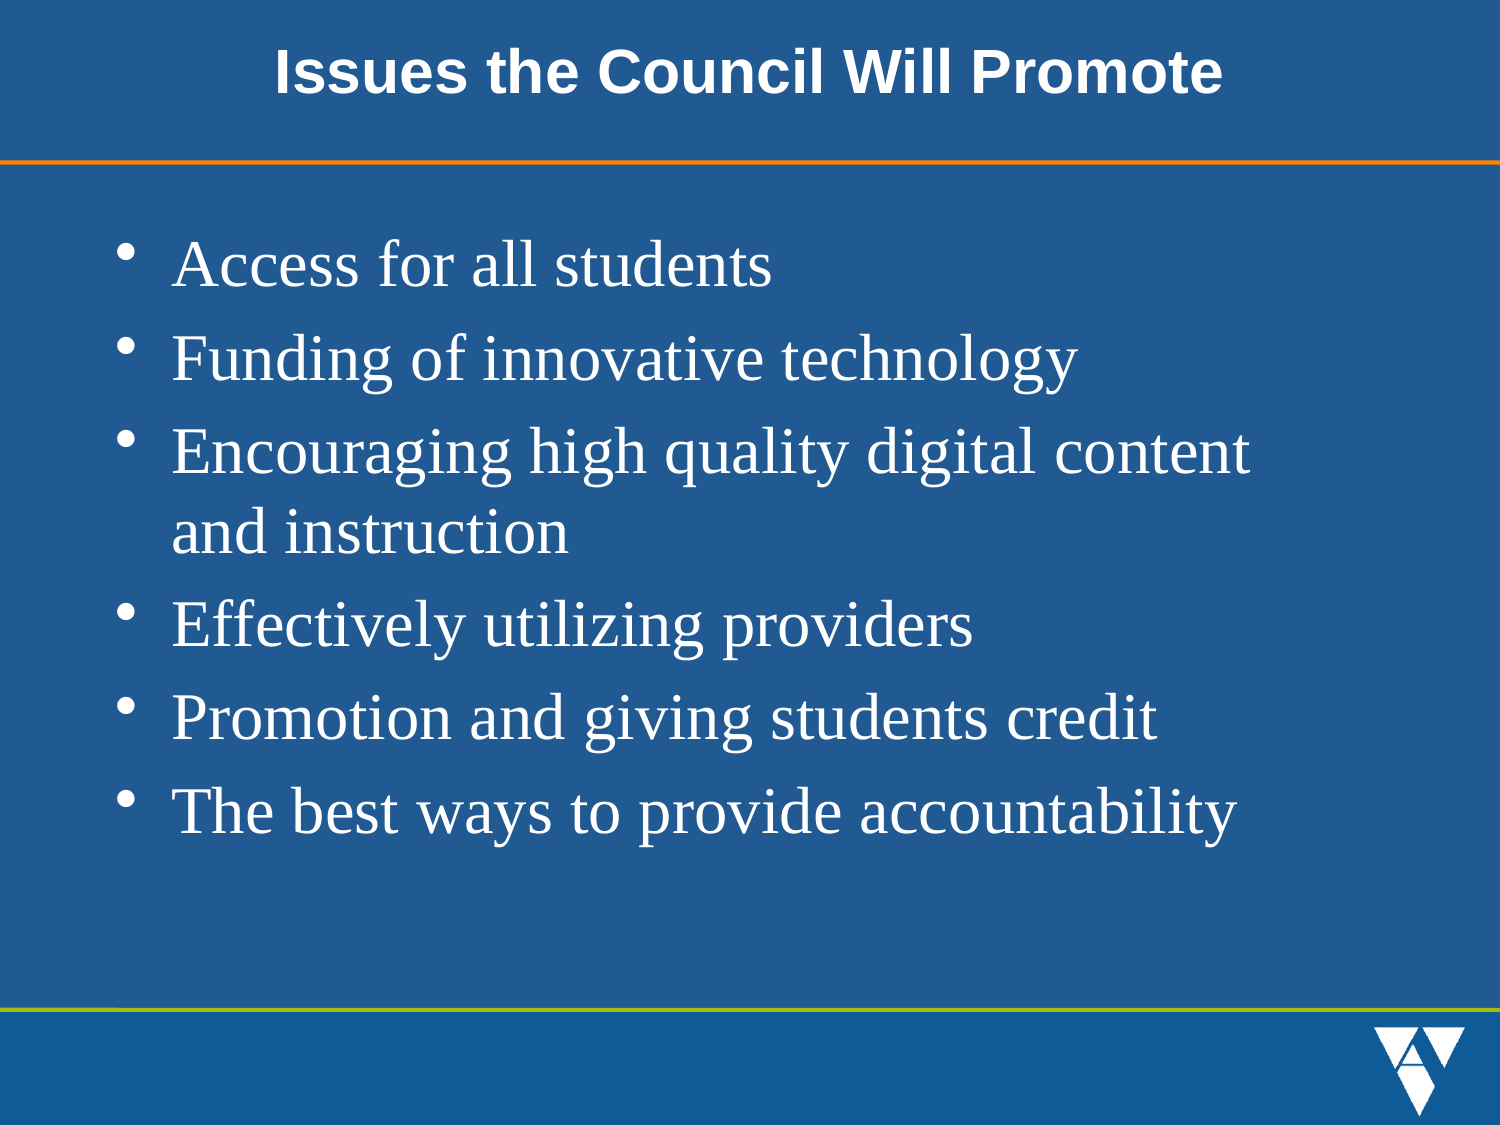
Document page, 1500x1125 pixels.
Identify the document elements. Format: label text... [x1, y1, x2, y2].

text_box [0, 1009, 1500, 1125]
text_box Issues the Council Will Promote [0, 50, 1500, 163]
list Access for all students Funding of innovative technology Encouraging high quality digital content and instruction Effectively utilizing providers Promotion and giving students credit The best ways to provide accountability [99, 212, 1376, 888]
